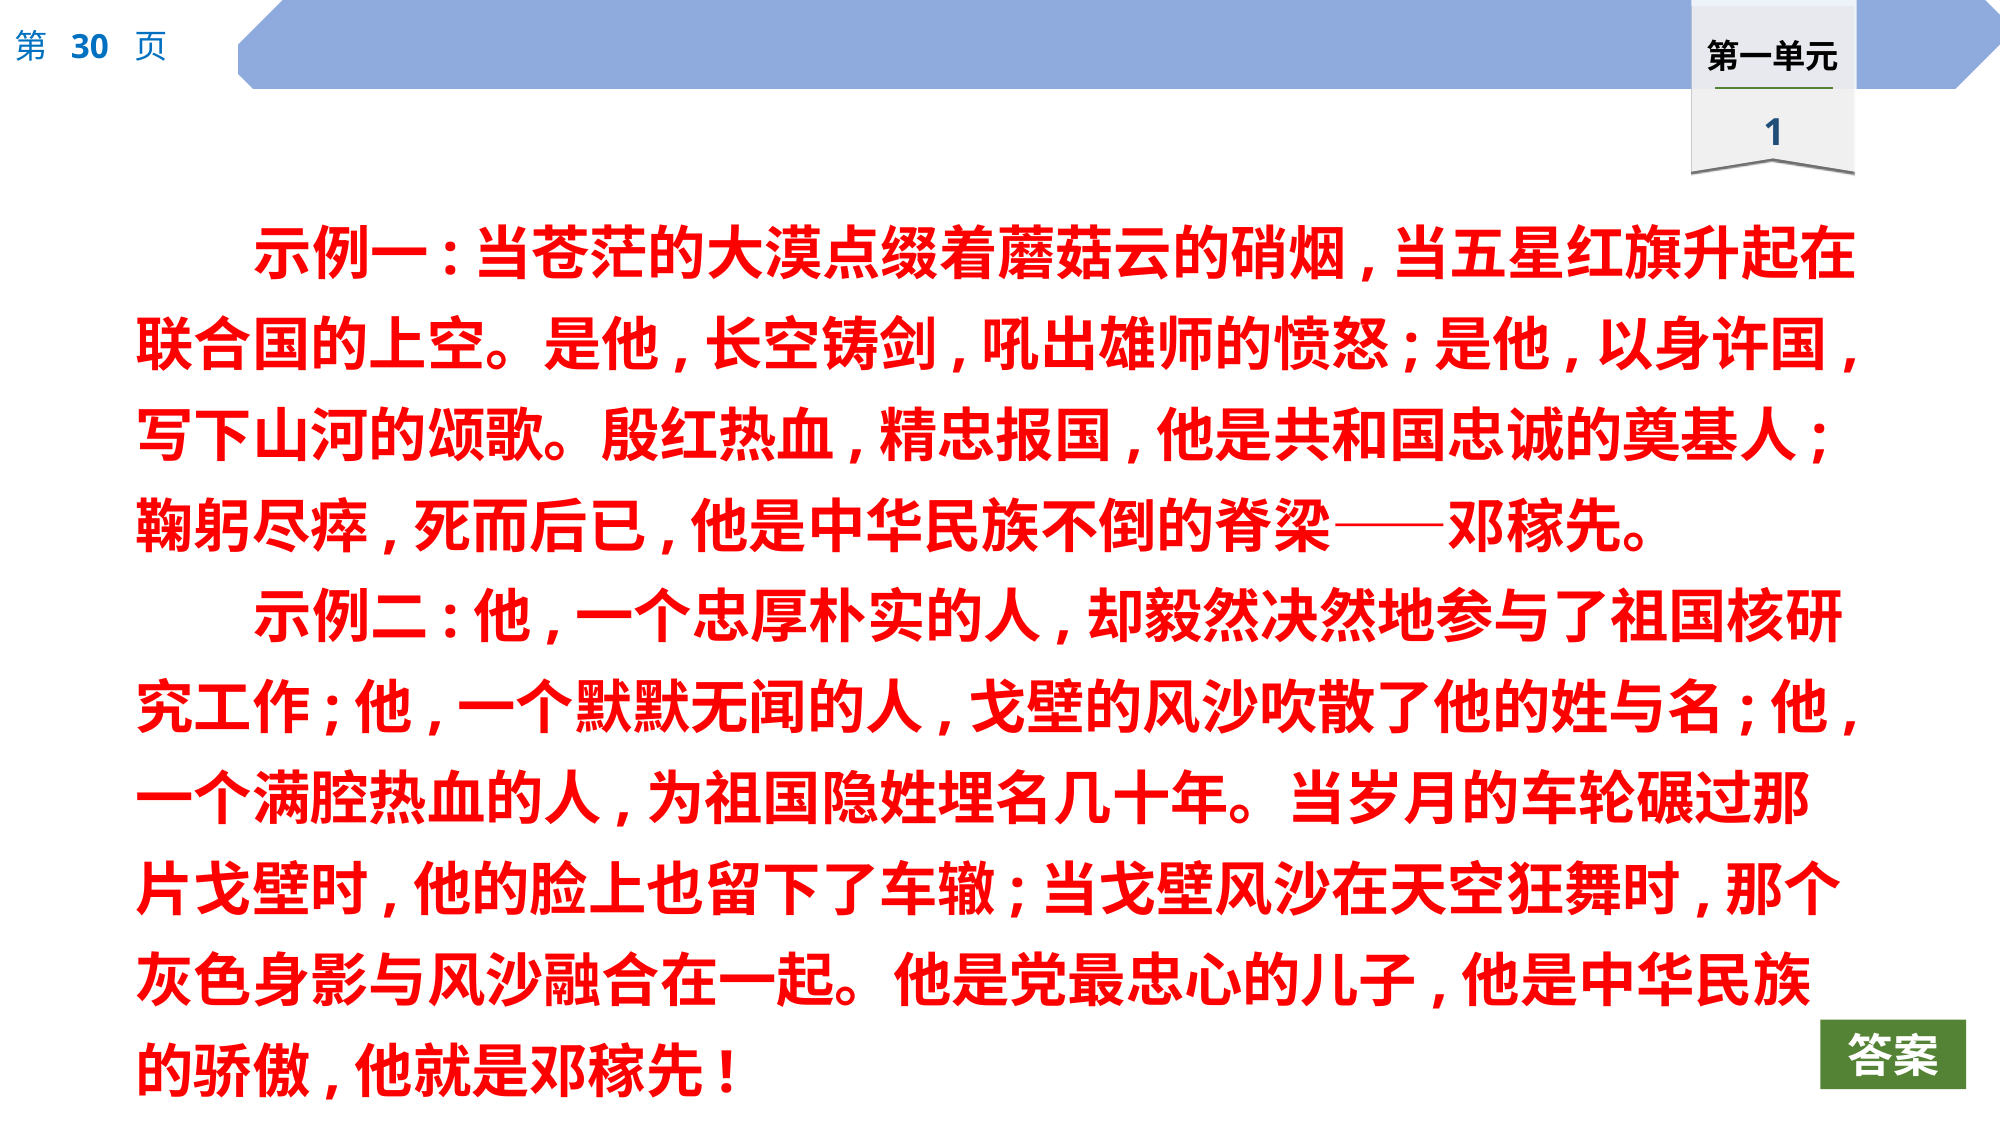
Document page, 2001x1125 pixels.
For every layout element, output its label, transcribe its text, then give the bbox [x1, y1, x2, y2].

list 示例一:当苍茫的大漠点缀着蘑菇云的硝烟,当五星红旗升起在联合国的上空。是他,长空铸剑,吼出雄师的愤怒;是他,以身许国,写下山河的颂歌。殷红热血,精忠报国,他是共和国忠诚的奠基人;鞠躬尽瘁,死而后已,他是中华民族不倒的脊梁——邓稼先。 示例二:他,一个忠厚朴实的人,却毅然决然地参与了祖国核研究工作;他,一个默默无闻的人,戈壁的风沙吹散了他的姓与名;他,一个满腔热血的人,为祖国隐姓埋名几十年。当岁月的车轮碾过那片戈壁时,他的脸上也留下了车辙;当戈壁风沙在天空狂舞时,那个灰色身影与风沙融合在一起。他是党最忠心的儿子,他是中华民族的骄傲,他就是邓稼先! [121, 187, 1879, 329]
text_box 答案 [1820, 1019, 1967, 1090]
